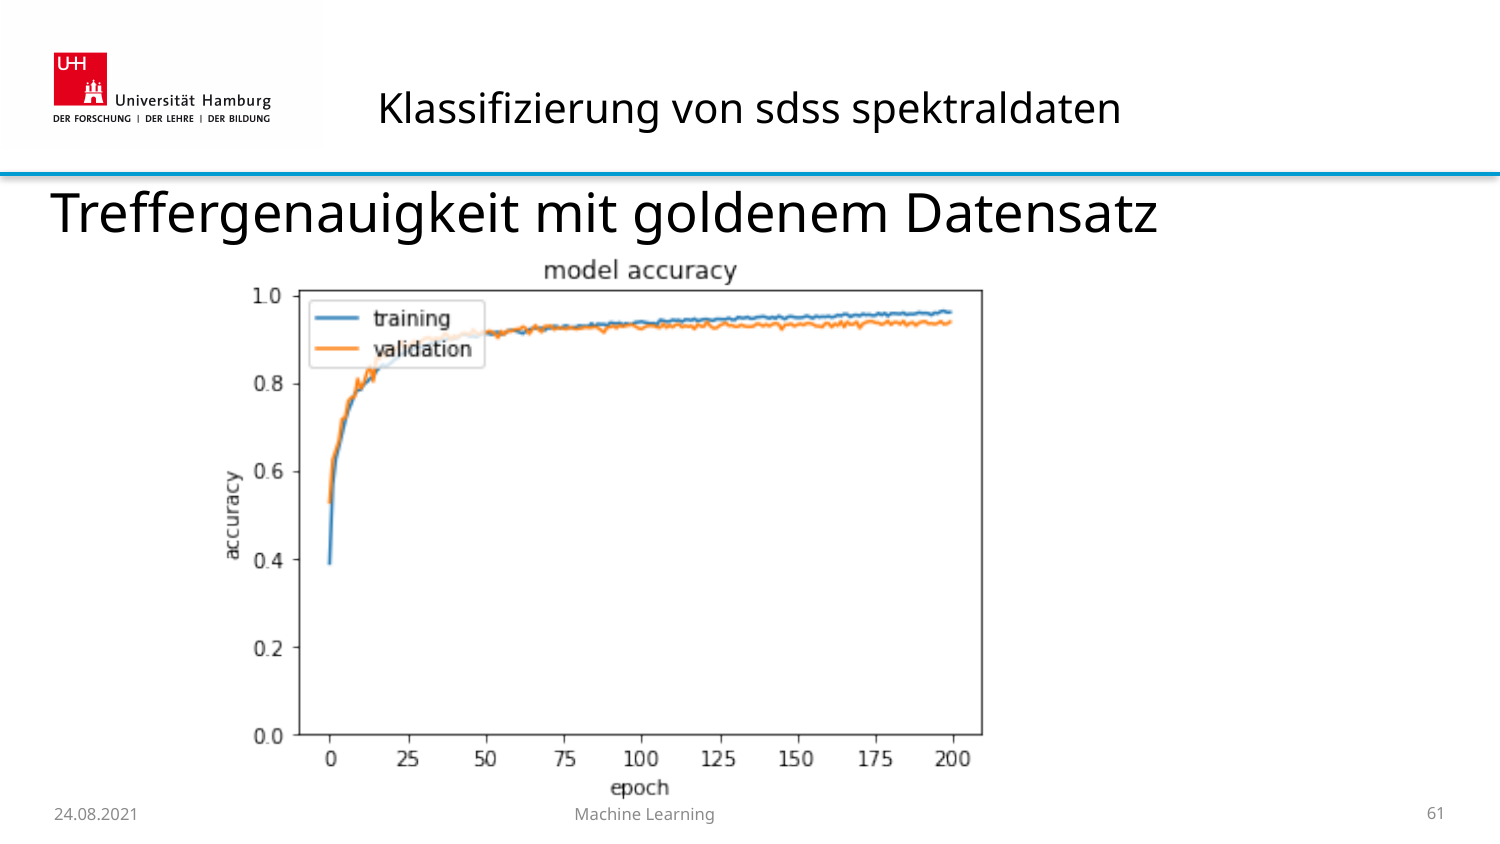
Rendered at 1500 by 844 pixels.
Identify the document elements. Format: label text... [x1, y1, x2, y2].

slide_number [54, 788, 210, 833]
list Treffergenauigkeit mit goldenem Datensatz [35, 170, 1406, 254]
slide_number 61 [1361, 788, 1446, 833]
title Klassifizierung von sdss spektraldaten [275, 91, 1225, 122]
picture [1, 0, 323, 149]
picture [209, 244, 997, 812]
footer Machine Learning [273, 788, 1016, 833]
